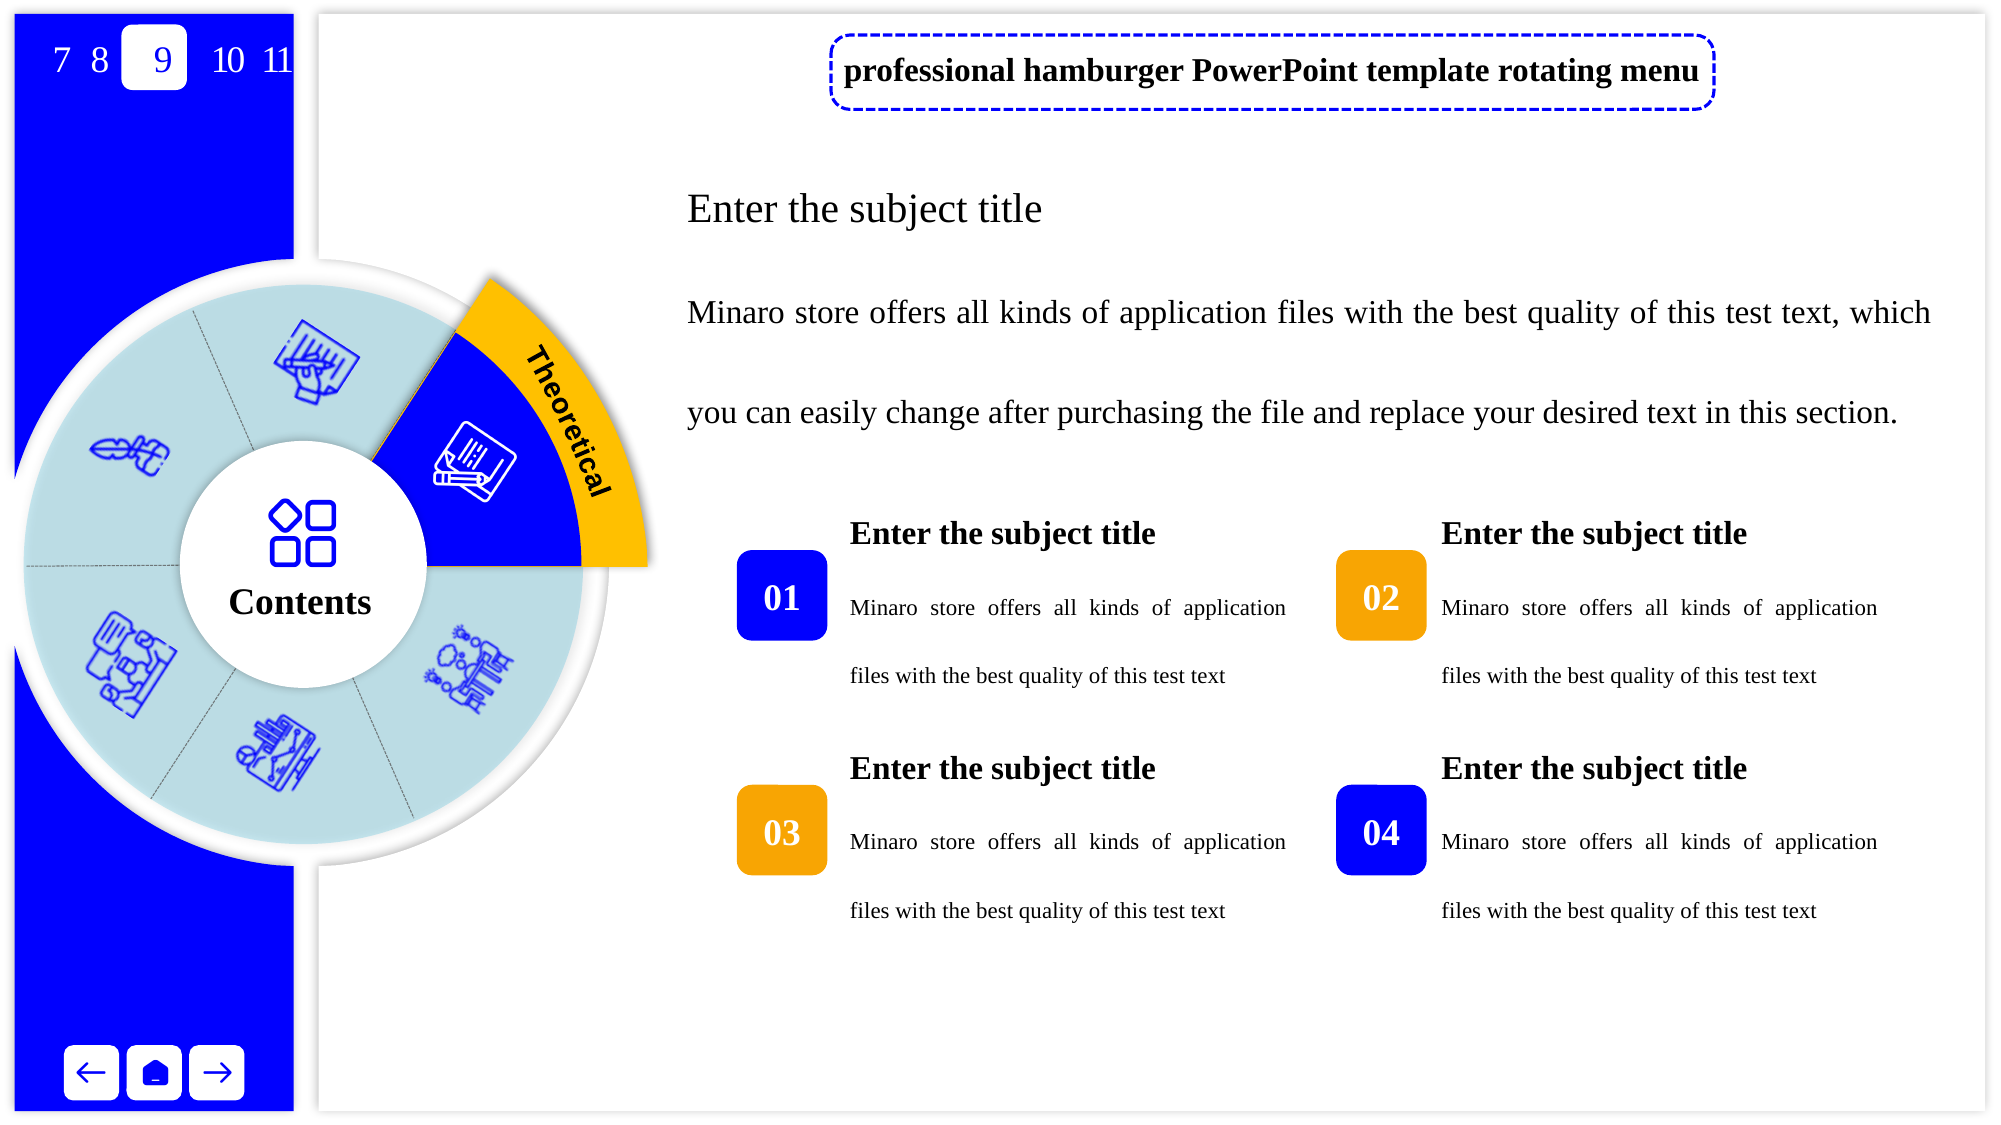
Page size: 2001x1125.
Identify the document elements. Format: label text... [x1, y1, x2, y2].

picture [75, 1057, 107, 1088]
picture [436, 431, 507, 502]
text_box [834, 33, 1711, 41]
text_box 01 [735, 549, 829, 642]
text_box Enter the subject title Minaro store offers all kinds of application files with the best quality of this test text [1426, 503, 1894, 696]
picture [140, 1056, 171, 1088]
text_box 7 8 9 10 11 [37, 27, 337, 88]
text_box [23, 284, 584, 845]
picture [265, 495, 341, 572]
text_box [830, 96, 1715, 111]
text_box Enter the subject title Minaro store offers all kinds of application files with the best quality of this test text [835, 738, 1302, 931]
text_box [584, 371, 649, 569]
text_box [485, 277, 500, 284]
text_box Enter the subject title Minaro store offers all kinds of application files with the best quality of this test text, which you can easily change after purchasing the file and replace your desired text in this section. [672, 173, 1949, 438]
text_box 02 [1335, 549, 1426, 642]
picture [202, 1056, 233, 1088]
text_box professional hamburger PowerPoint template rotating menu [829, 41, 1829, 96]
text_box 03 [735, 783, 829, 877]
text_box Enter the subject title Minaro store offers all kinds of application files with the best quality of this test text [1426, 738, 1894, 931]
text_box Enter the subject title Minaro store offers all kinds of application files with the best quality of this test text [835, 503, 1302, 696]
text_box 04 [1335, 783, 1426, 877]
